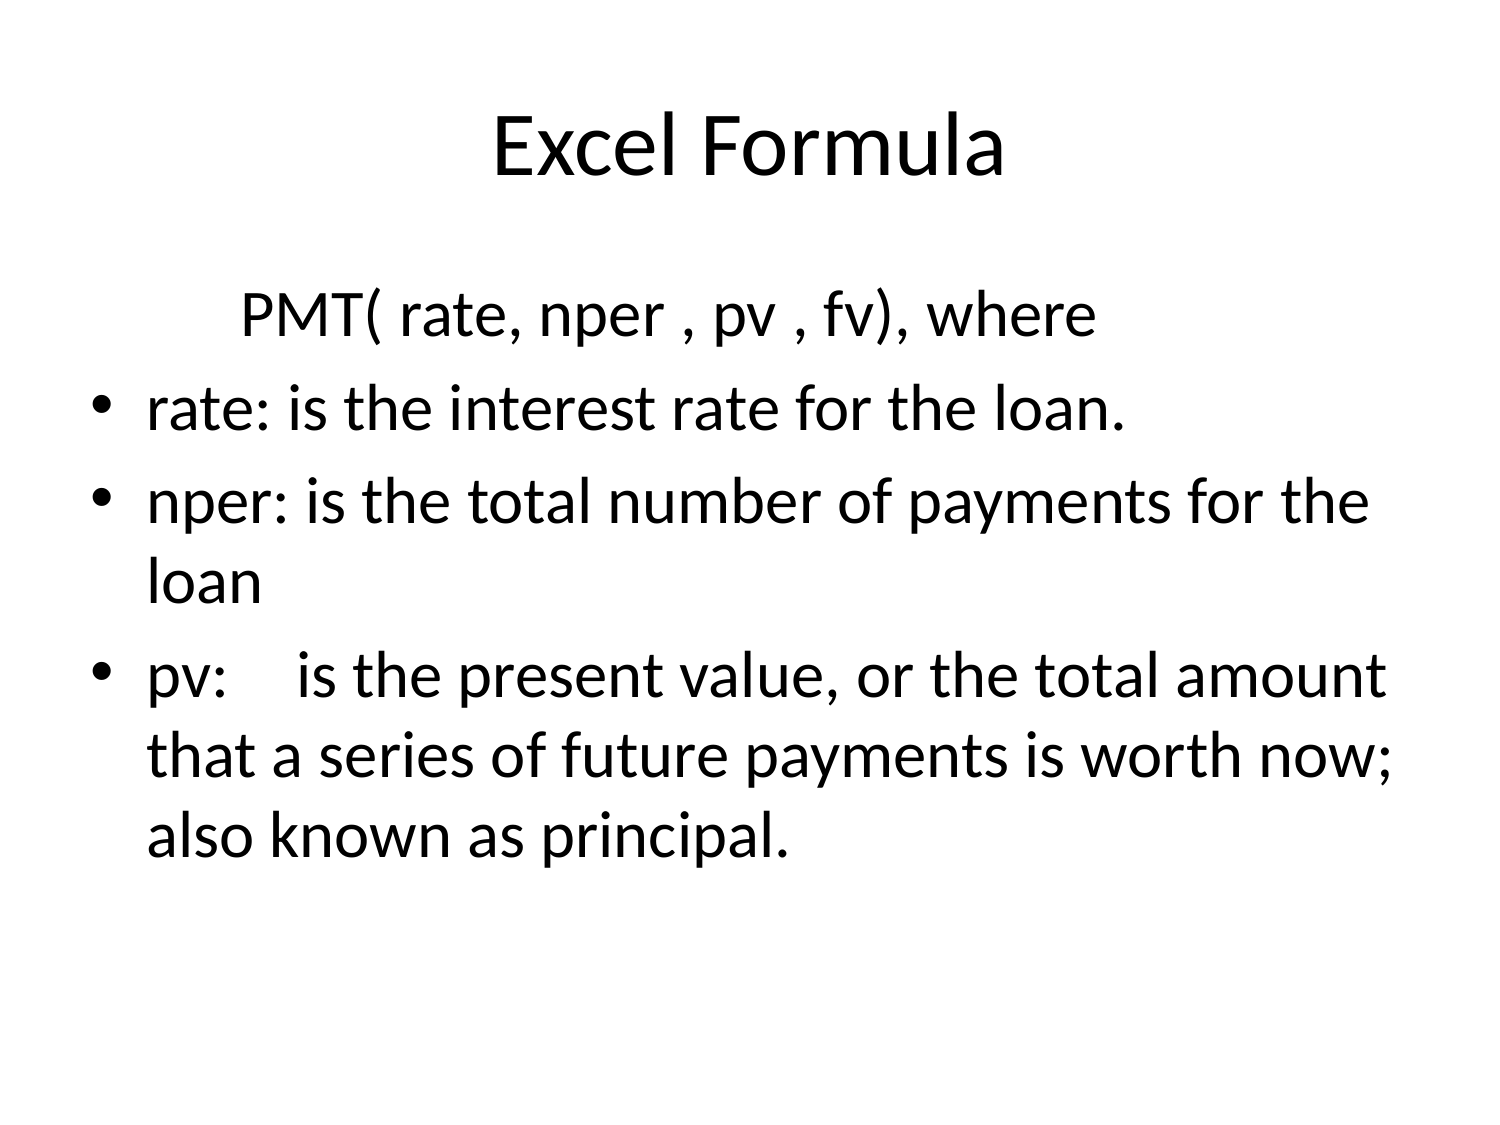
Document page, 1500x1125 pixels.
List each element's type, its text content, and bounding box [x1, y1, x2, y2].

title Excel Formula [75, 45, 1425, 233]
list PMT( rate, nper , pv , fv), where rate: is the interest rate for the loan. nper: is the total number of payments for the loan pv: is the present value, or the total amount that a series of future payments is worth now; also known as principal. [75, 262, 1425, 1005]
